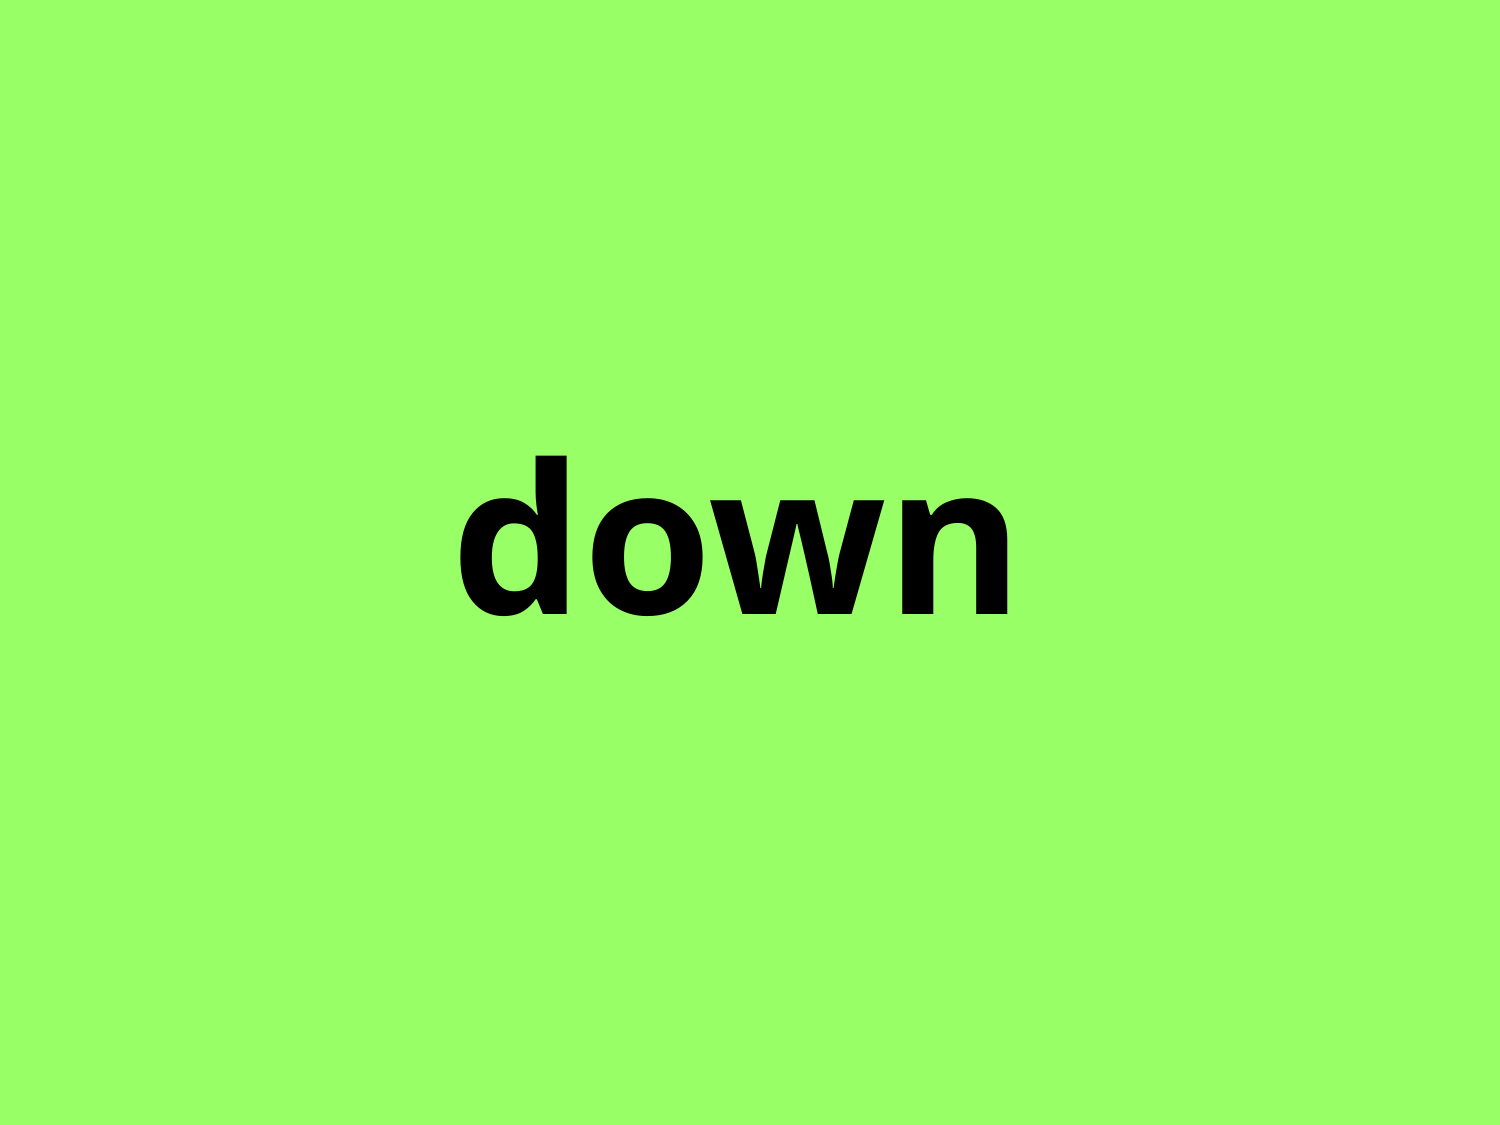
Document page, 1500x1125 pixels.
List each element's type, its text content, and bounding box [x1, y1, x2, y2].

title down [99, 437, 1376, 626]
